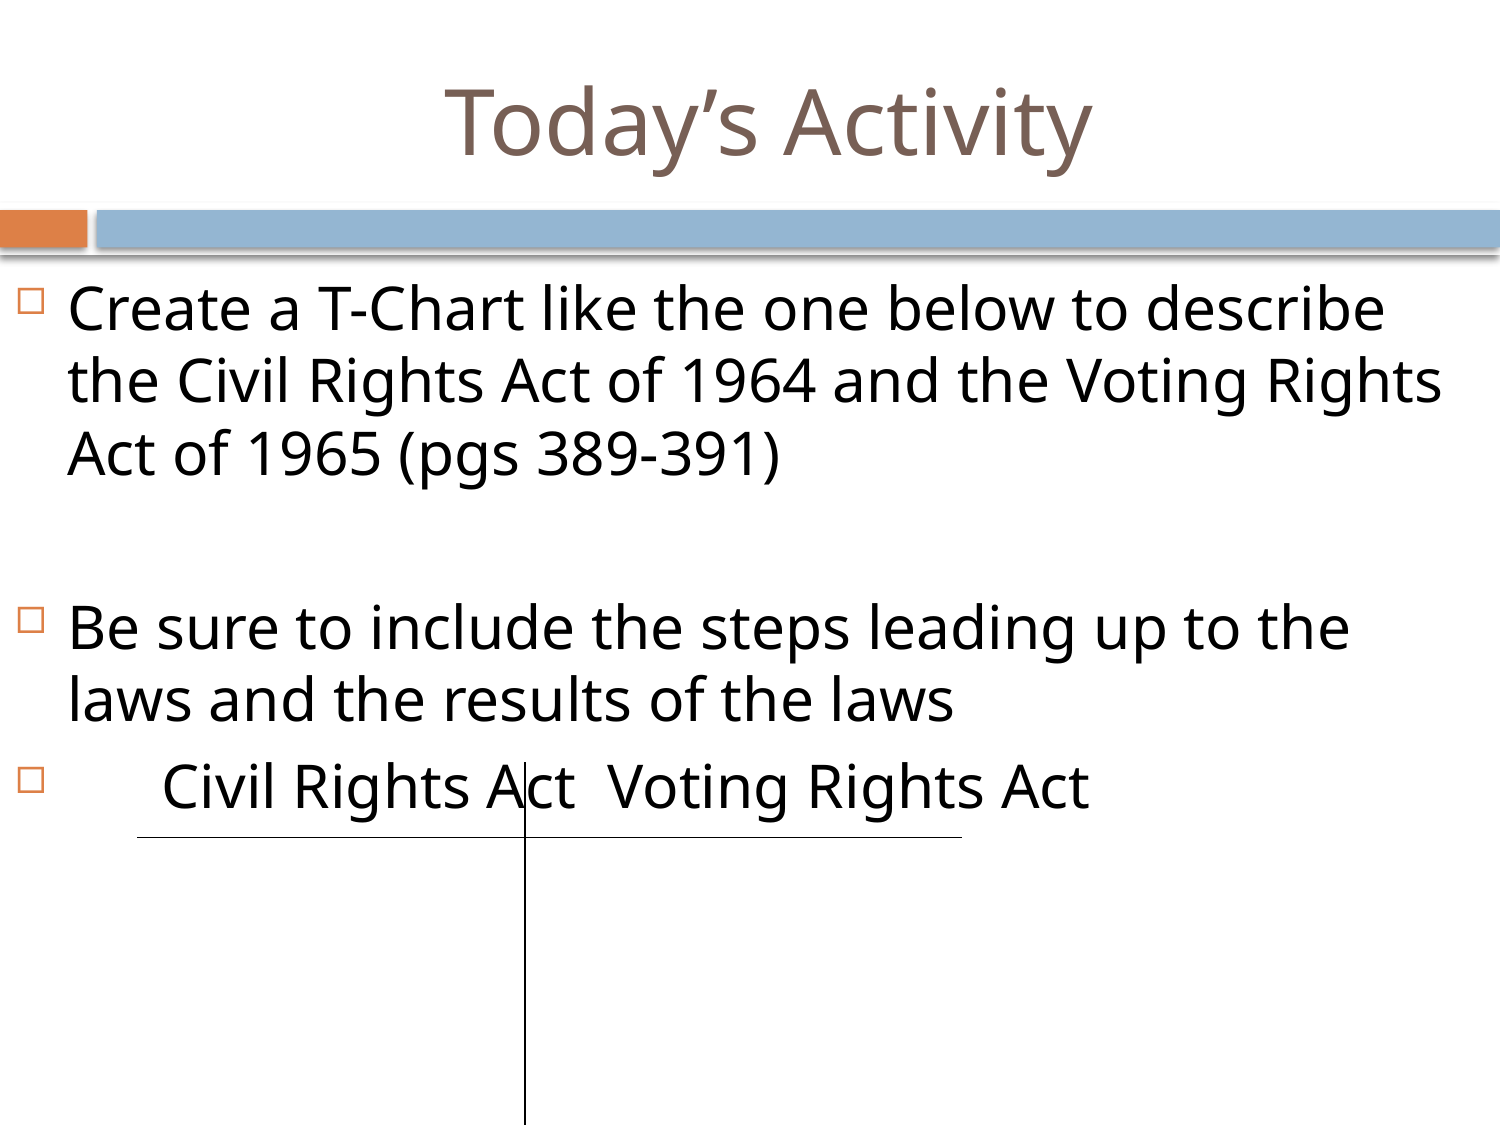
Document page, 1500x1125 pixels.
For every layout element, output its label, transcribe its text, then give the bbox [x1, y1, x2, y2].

list Create a T-Chart like the one below to describe the Civil Rights Act of 1964 and the Voting Rights Act of 1965 (pgs 389-391) Be sure to include the steps leading up to the laws and the results of the laws Civil Rights Act Voting Rights Act [0, 262, 1500, 1125]
title Today’s Activity [100, 37, 1438, 200]
